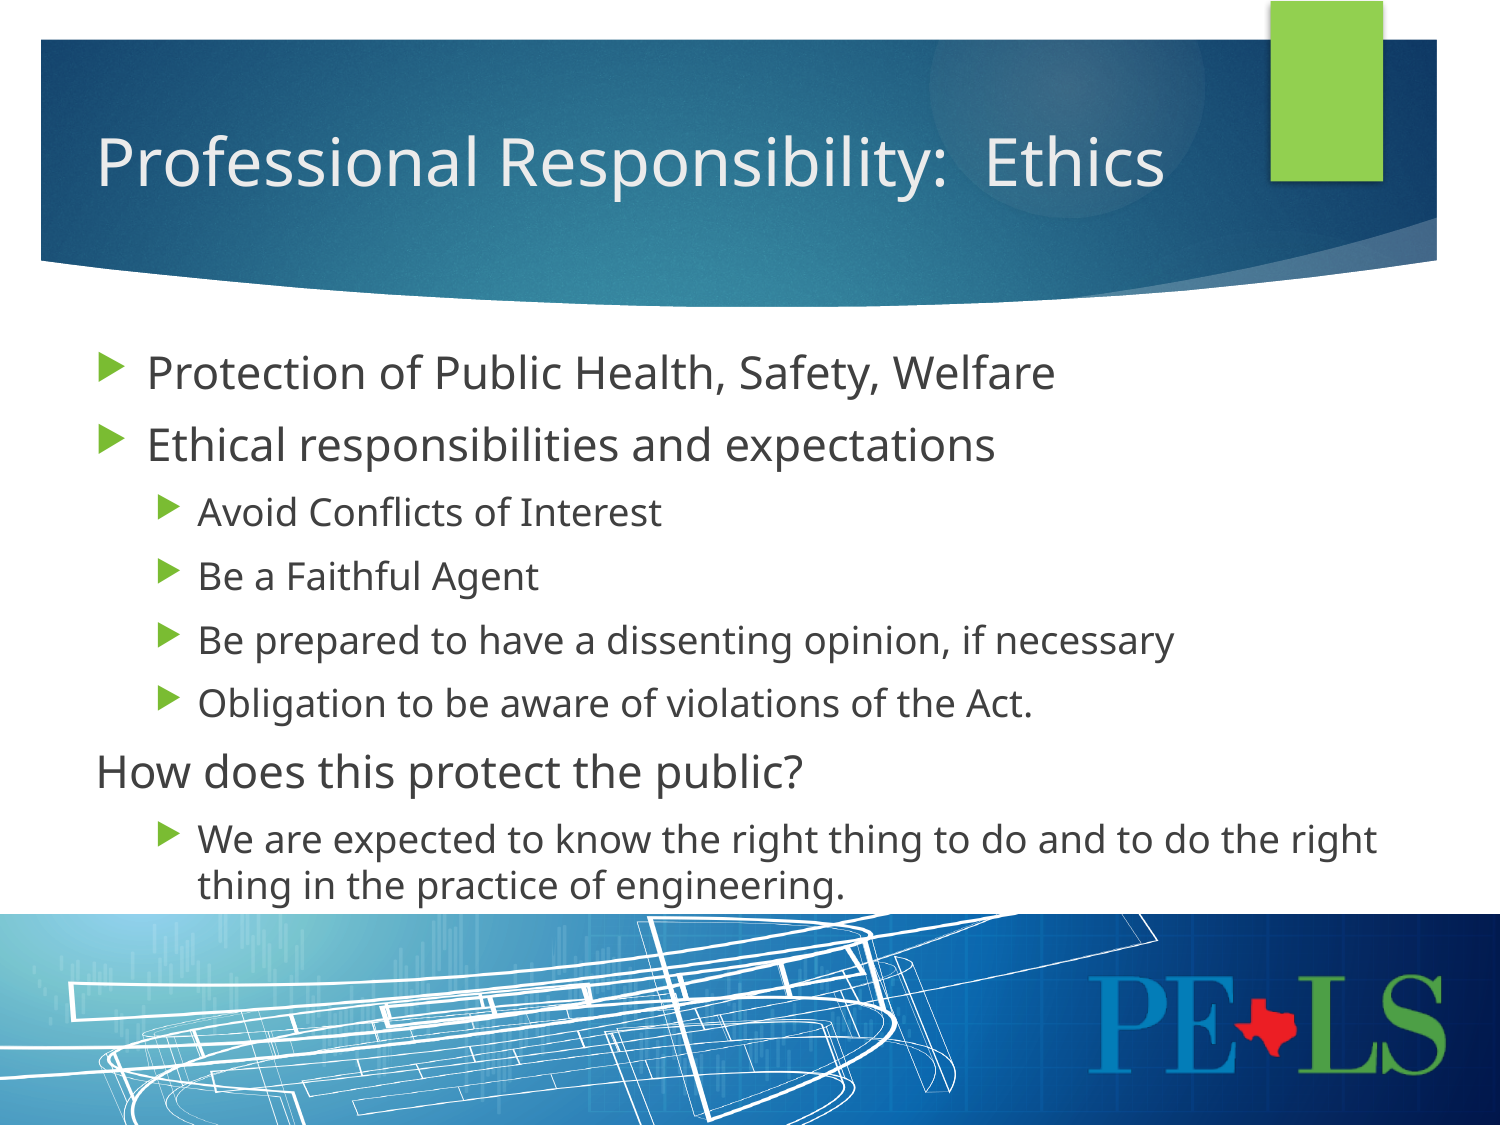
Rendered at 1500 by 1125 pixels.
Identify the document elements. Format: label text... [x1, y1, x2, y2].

picture [0, 914, 1500, 1125]
list Protection of Public Health, Safety, Welfare Ethical responsibilities and expectations Avoid Conflicts of Interest Be a Faithful Agent Be prepared to have a dissenting opinion, if necessary Obligation to be aware of violations of the Act. How does this protect the public? We are expected to know the right thing to do and to do the right thing in the practice of engineering. [80, 336, 1431, 920]
title Professional Responsibility: Ethics [80, 66, 1431, 254]
